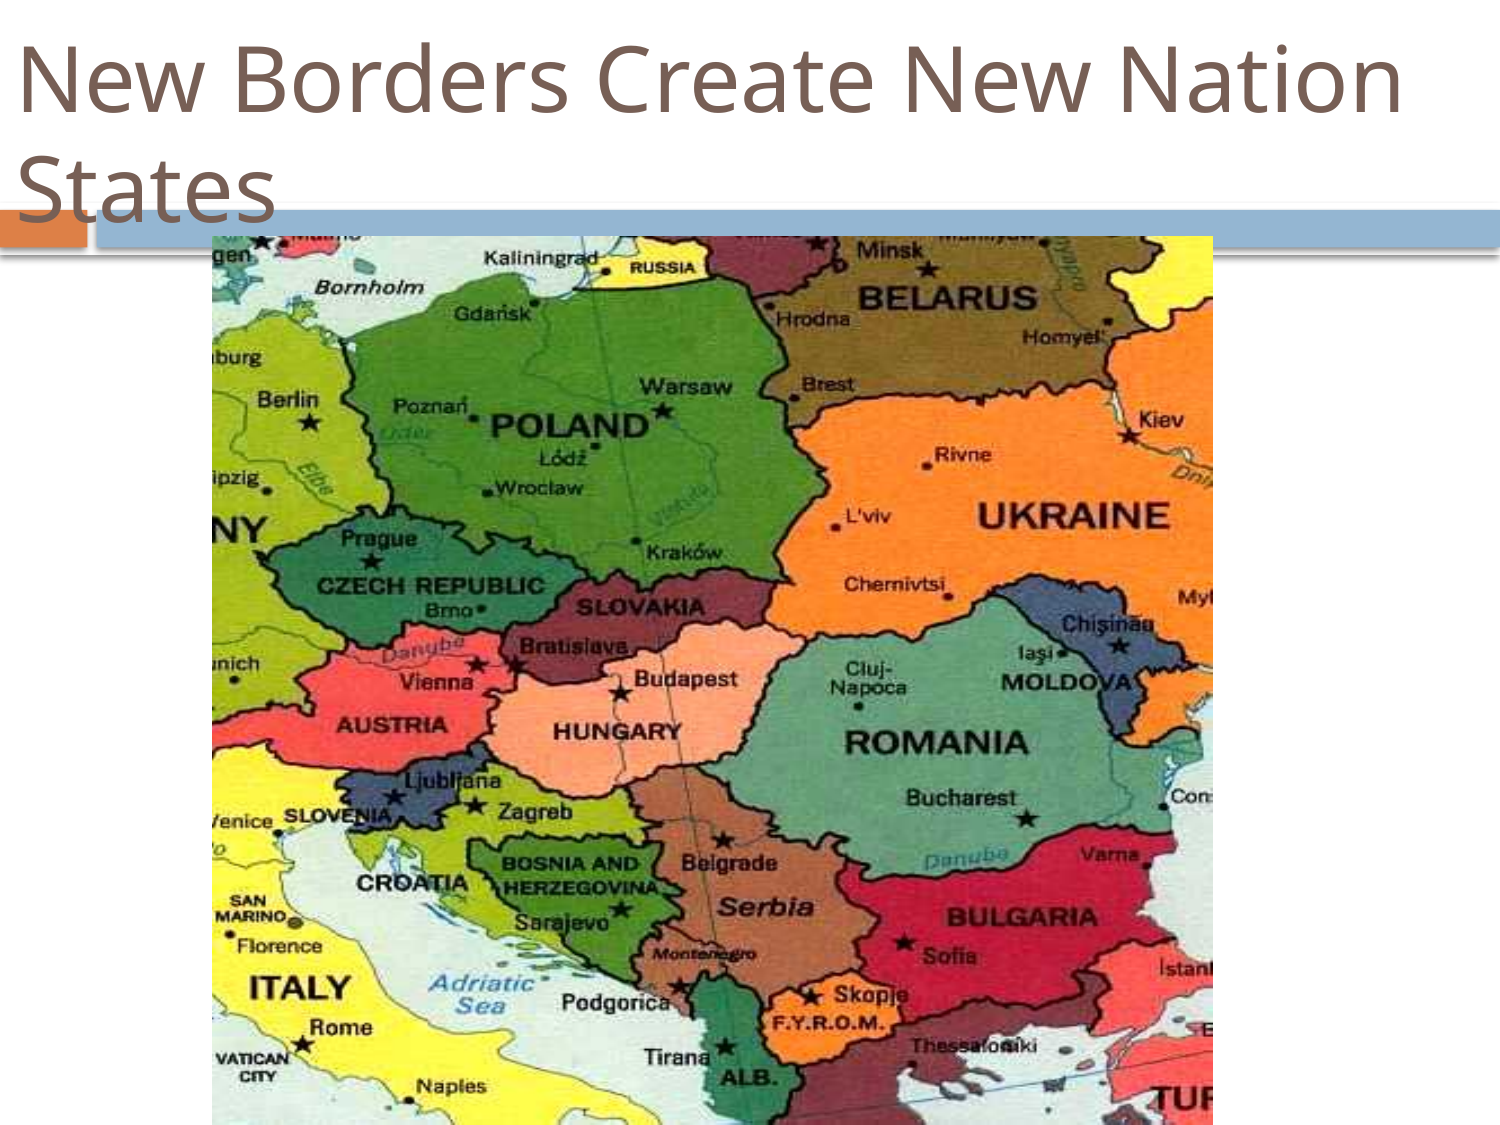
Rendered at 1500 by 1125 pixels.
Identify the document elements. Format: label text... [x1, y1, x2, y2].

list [212, 235, 1213, 1125]
title New Borders Create New Nation States [0, 49, 1500, 213]
